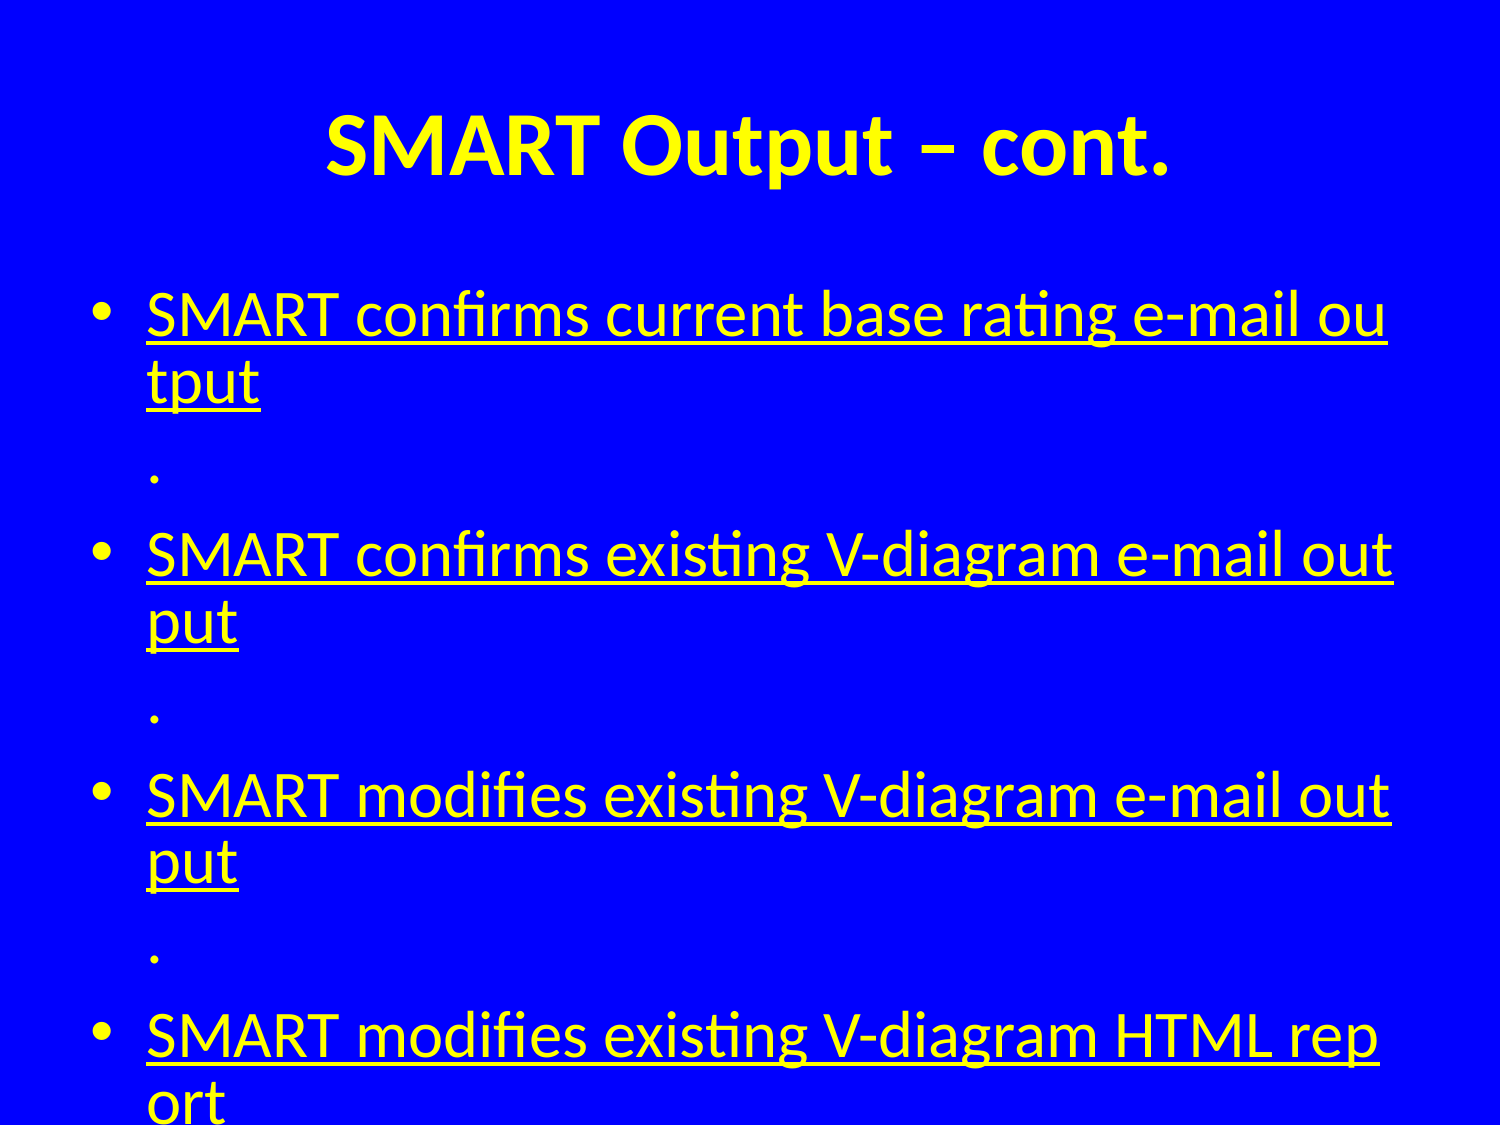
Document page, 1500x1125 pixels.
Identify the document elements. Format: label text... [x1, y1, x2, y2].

title SMART Output – cont. [75, 45, 1425, 233]
list SMART confirms current base rating e-mail output. SMART confirms existing V-diagram e-mail output. SMART modifies existing V-diagram e-mail output. SMART modifies existing V-diagram HTML report. [75, 262, 1425, 1005]
